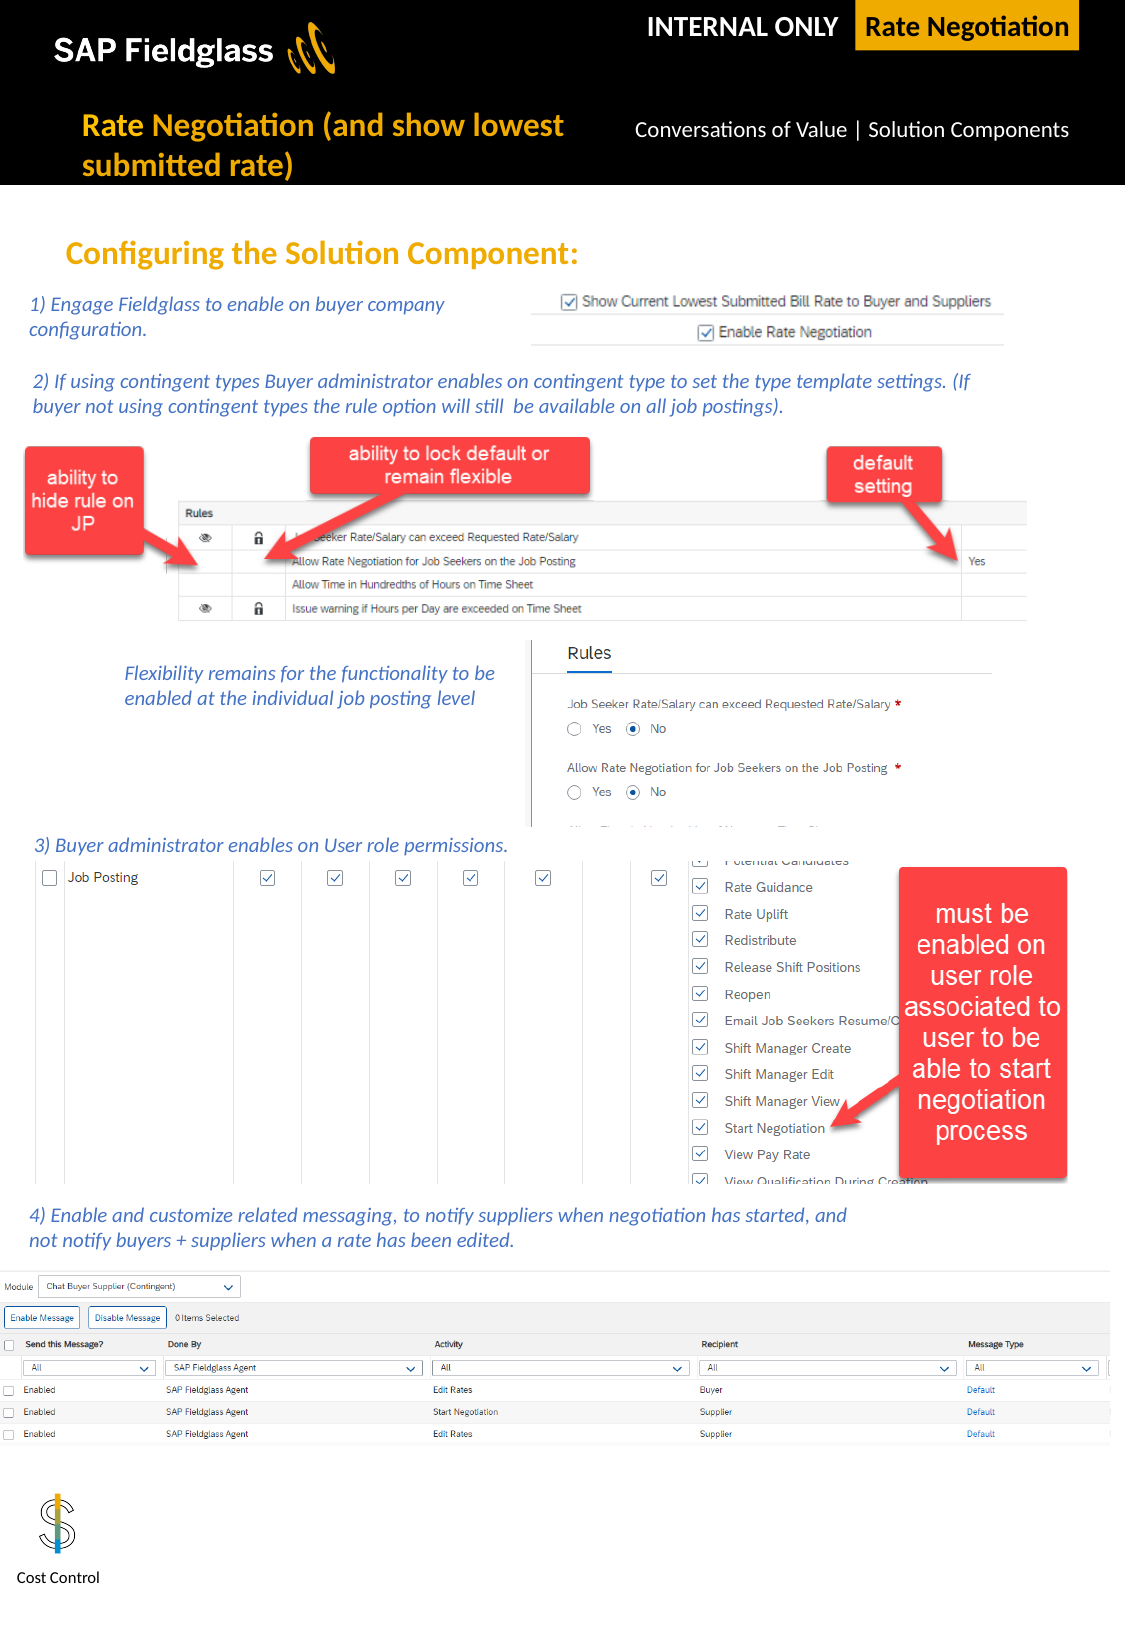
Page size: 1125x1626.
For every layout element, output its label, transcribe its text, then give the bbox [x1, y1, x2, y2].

picture [21, 1488, 93, 1559]
text_box Conversations of Value | Solution Components [634, 107, 1086, 150]
text_box 4) Enable and customize related messaging, to notify suppliers when negotiation has started, and not notify buyers + suppliers when a rate has been edited. [14, 1194, 874, 1259]
text_box 2) If using contingent types Buyer administrator enables on contingent type to set the type template settings. (If buyer not using contingent types the rule option will still be available on all job postings). [18, 360, 1003, 425]
text_box Rate Negotiation (and show lowest submitted rate) [66, 96, 634, 191]
picture [23, 861, 1068, 1184]
picture [23, 436, 1027, 827]
text_box Flexibility remains for the functionality to be enabled at the individual job posting level [109, 652, 525, 717]
picture [0, 1270, 1111, 1446]
picture [531, 283, 1004, 350]
text_box Rate Negotiation [850, 0, 1086, 50]
text_box Configuring the Solution Component: [51, 223, 878, 279]
text_box 3) Buyer administrator enables on User role permissions. [18, 823, 878, 864]
picture [54, 22, 335, 74]
text_box 1) Engage Fieldglass to enable on buyer company configuration. [14, 282, 486, 348]
